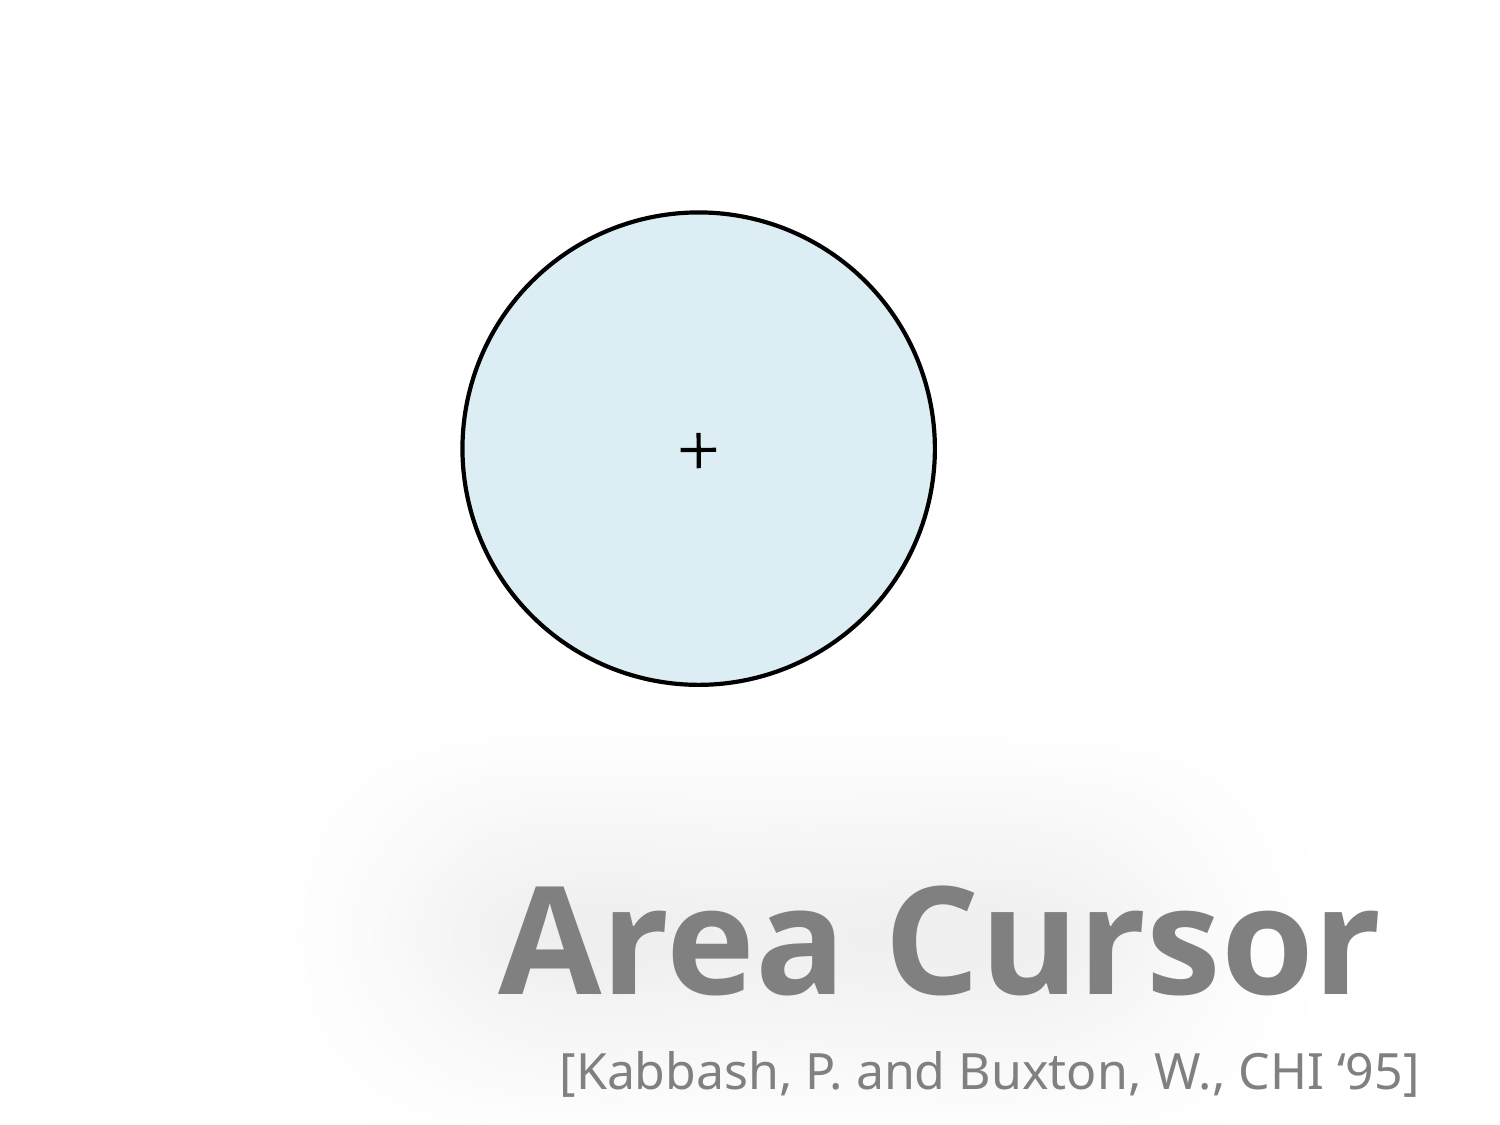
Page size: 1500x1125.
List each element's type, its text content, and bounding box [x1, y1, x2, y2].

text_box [462, 212, 936, 686]
text_box [Kabbash, P. and Buxton, W., CHI ‘95] [559, 1039, 1420, 1100]
text_box Area Cursor [137, 837, 1475, 1033]
